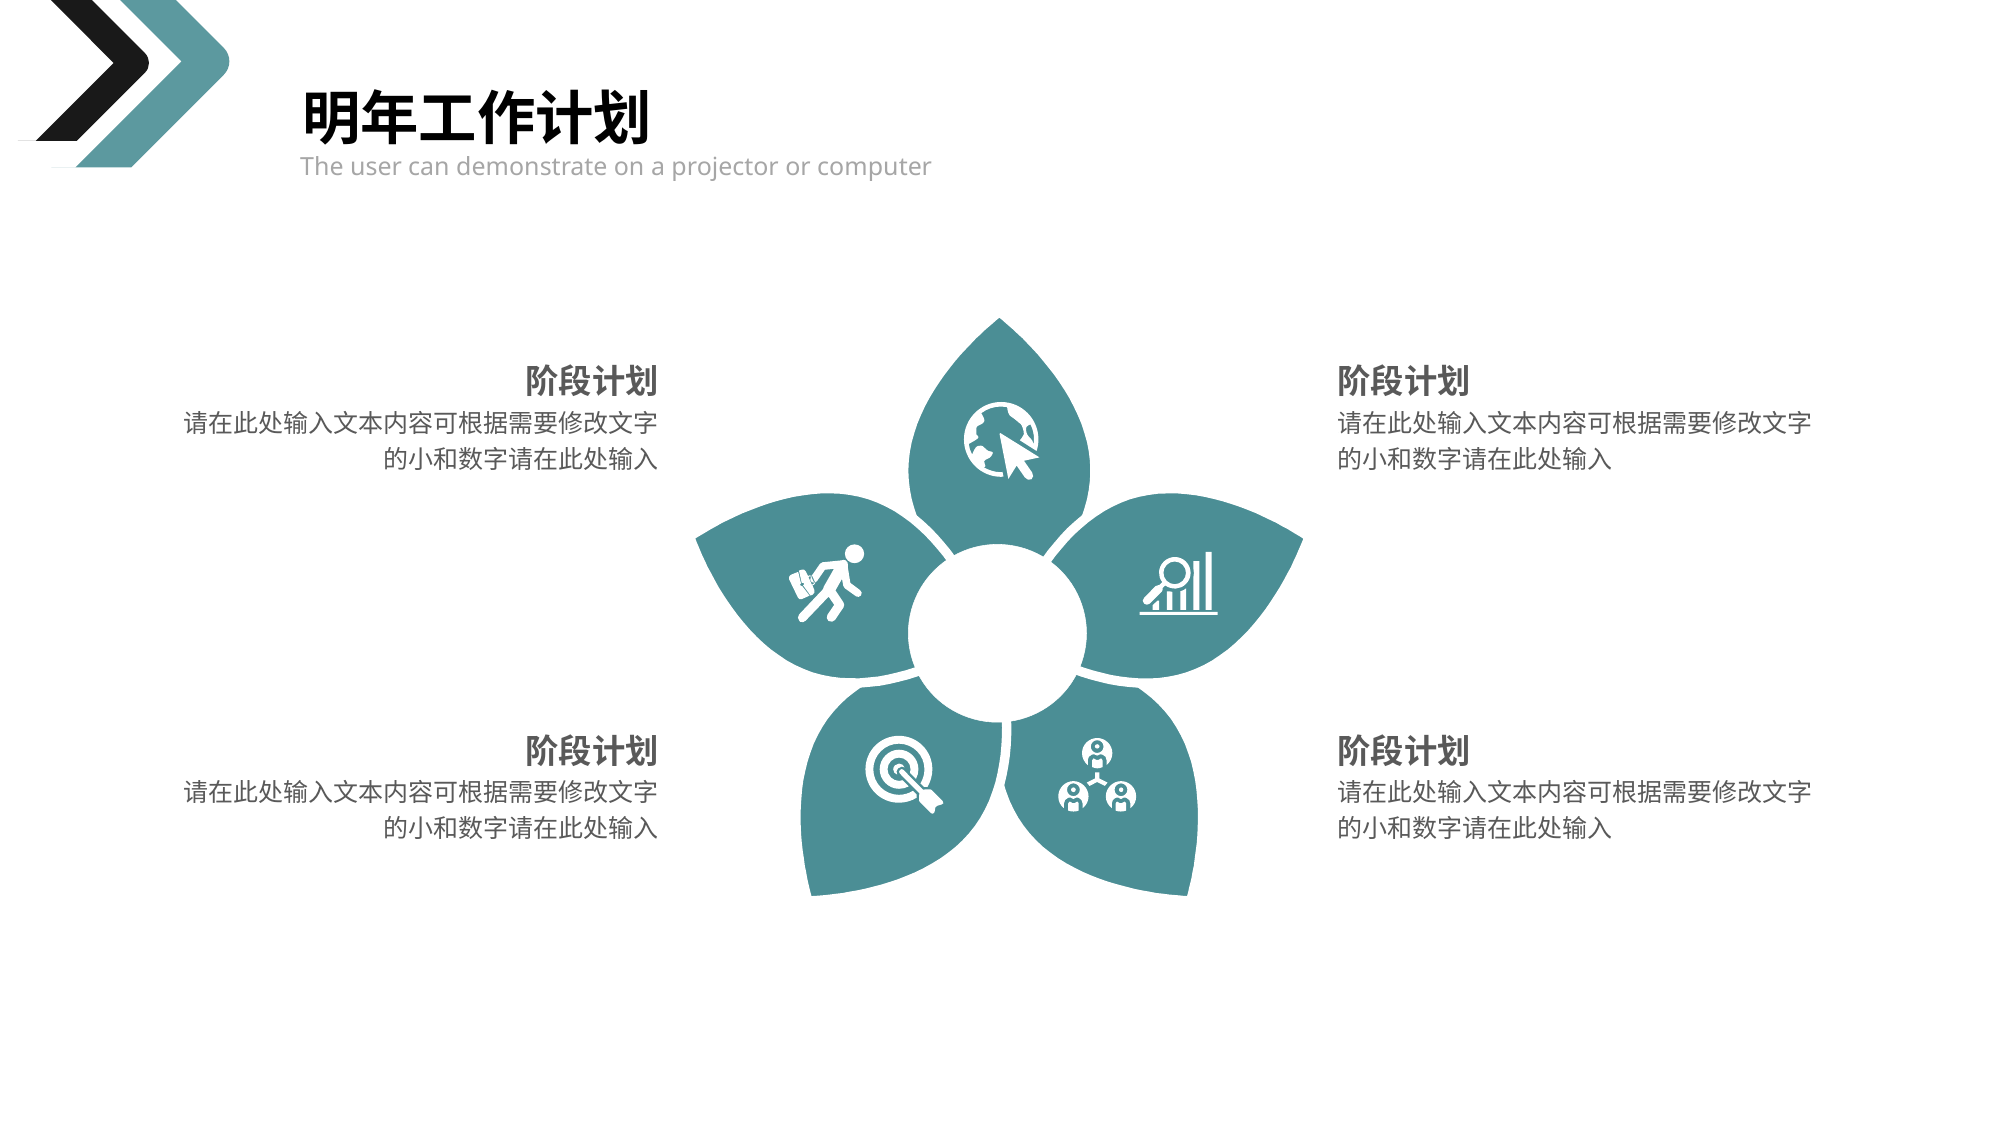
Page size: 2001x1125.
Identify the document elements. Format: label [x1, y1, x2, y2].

text_box [1375, 344, 1829, 482]
text_box [683, 311, 1375, 932]
text_box [167, 344, 674, 482]
text_box [167, 714, 674, 852]
text_box [285, 73, 1116, 189]
text_box [51, 0, 231, 169]
text_box [17, 0, 151, 142]
text_box [1375, 714, 1829, 852]
